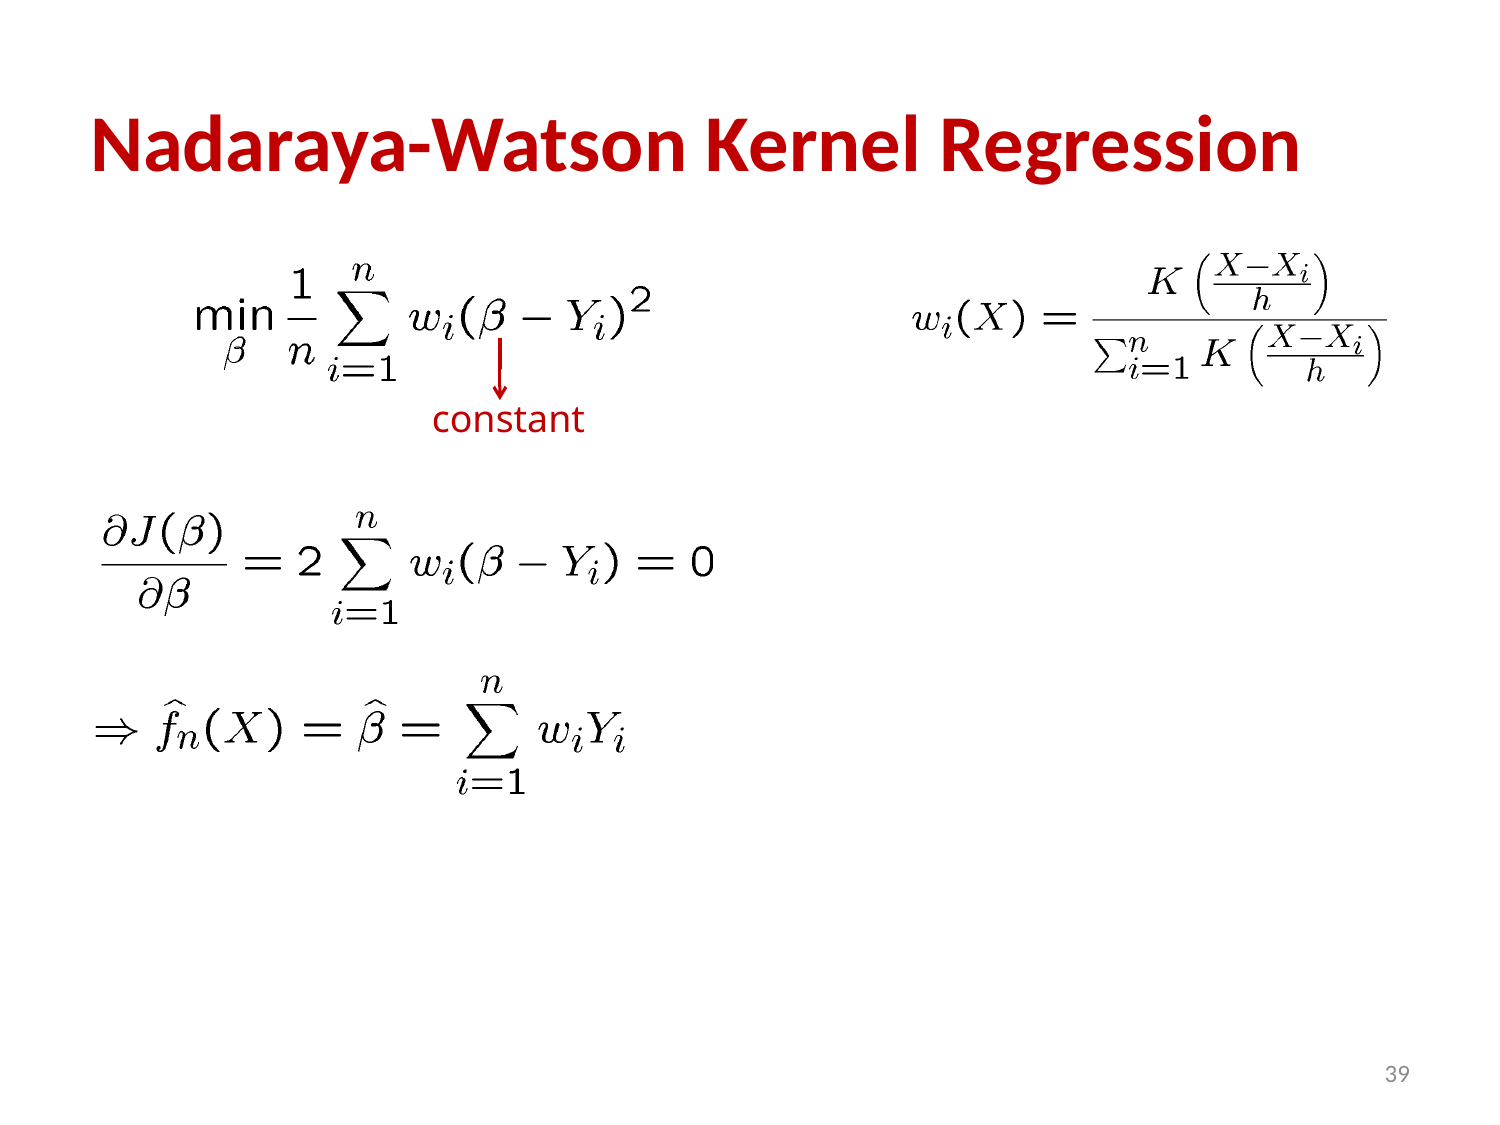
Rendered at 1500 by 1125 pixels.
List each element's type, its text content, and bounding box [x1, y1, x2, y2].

picture [99, 509, 713, 626]
picture [195, 262, 651, 382]
picture [912, 251, 1388, 388]
slide_number 39 [1074, 1042, 1425, 1103]
title Nadaraya-Watson Kernel Regression [75, 45, 1425, 233]
text_box constant [417, 391, 600, 448]
picture [93, 674, 626, 795]
